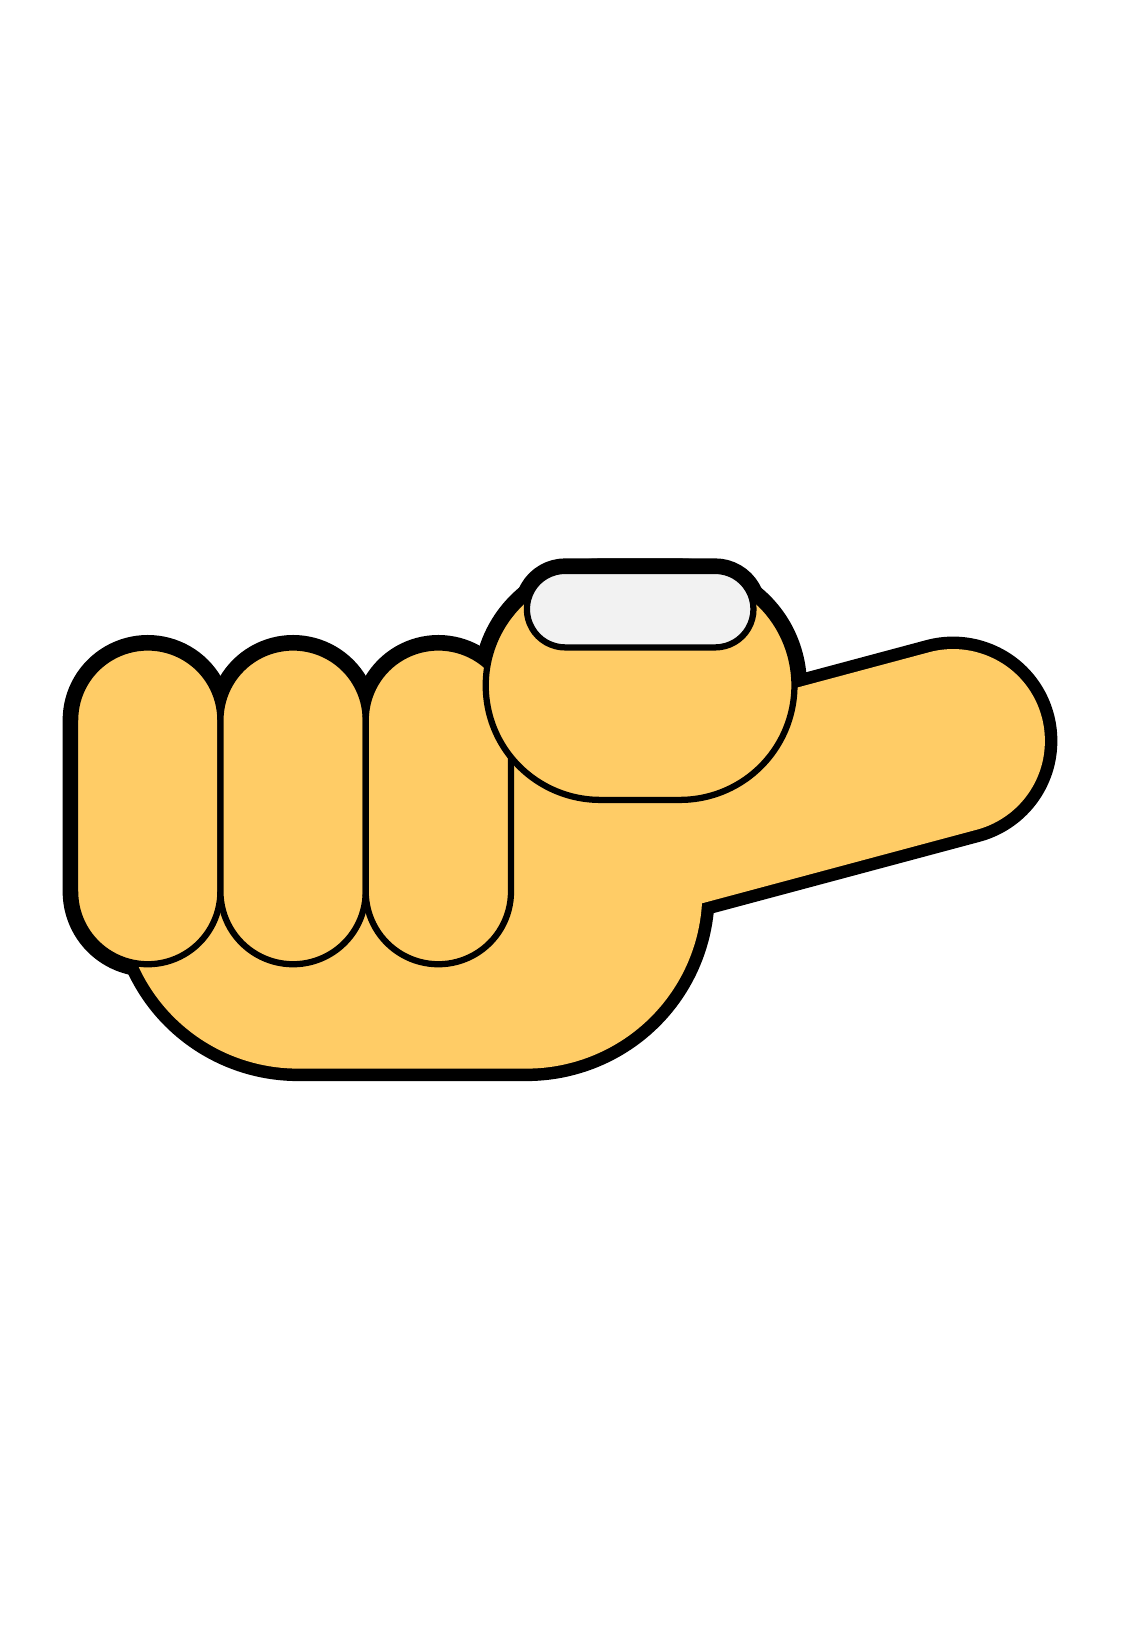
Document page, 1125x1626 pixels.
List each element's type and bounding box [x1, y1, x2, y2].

text_box [74, 570, 1050, 1069]
